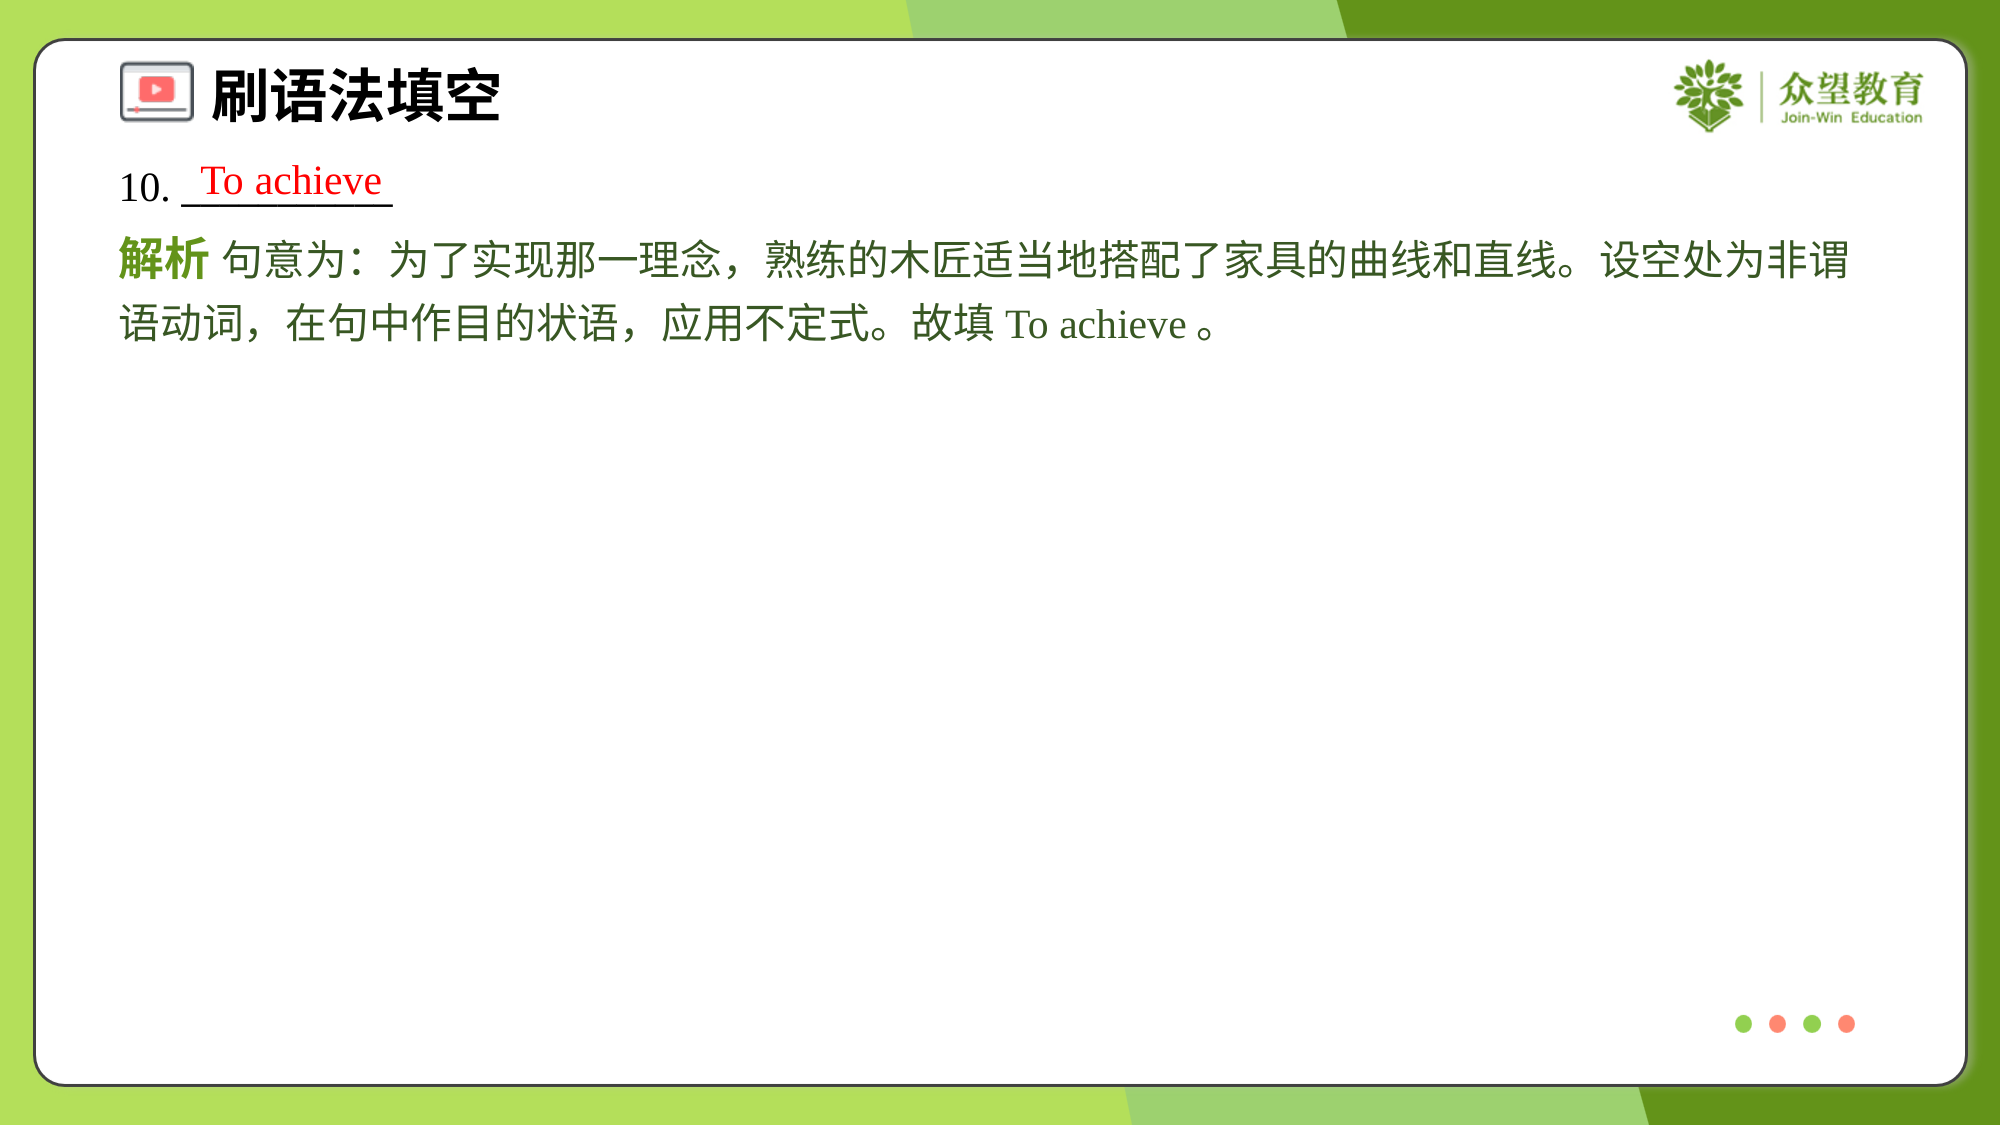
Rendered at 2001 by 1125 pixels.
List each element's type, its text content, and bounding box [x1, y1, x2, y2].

picture [0, 0, 2000, 1125]
text_box To achieve [190, 140, 392, 198]
text_box 解析 句意为：为了实现那一理念，熟练的木匠适当地搭配了家具的曲线和直线。设空处为非谓语动词，在句中作目的状语，应用不定式。故填To achieve。 [118, 215, 1883, 342]
text_box 10. ___________ [118, 146, 1883, 204]
